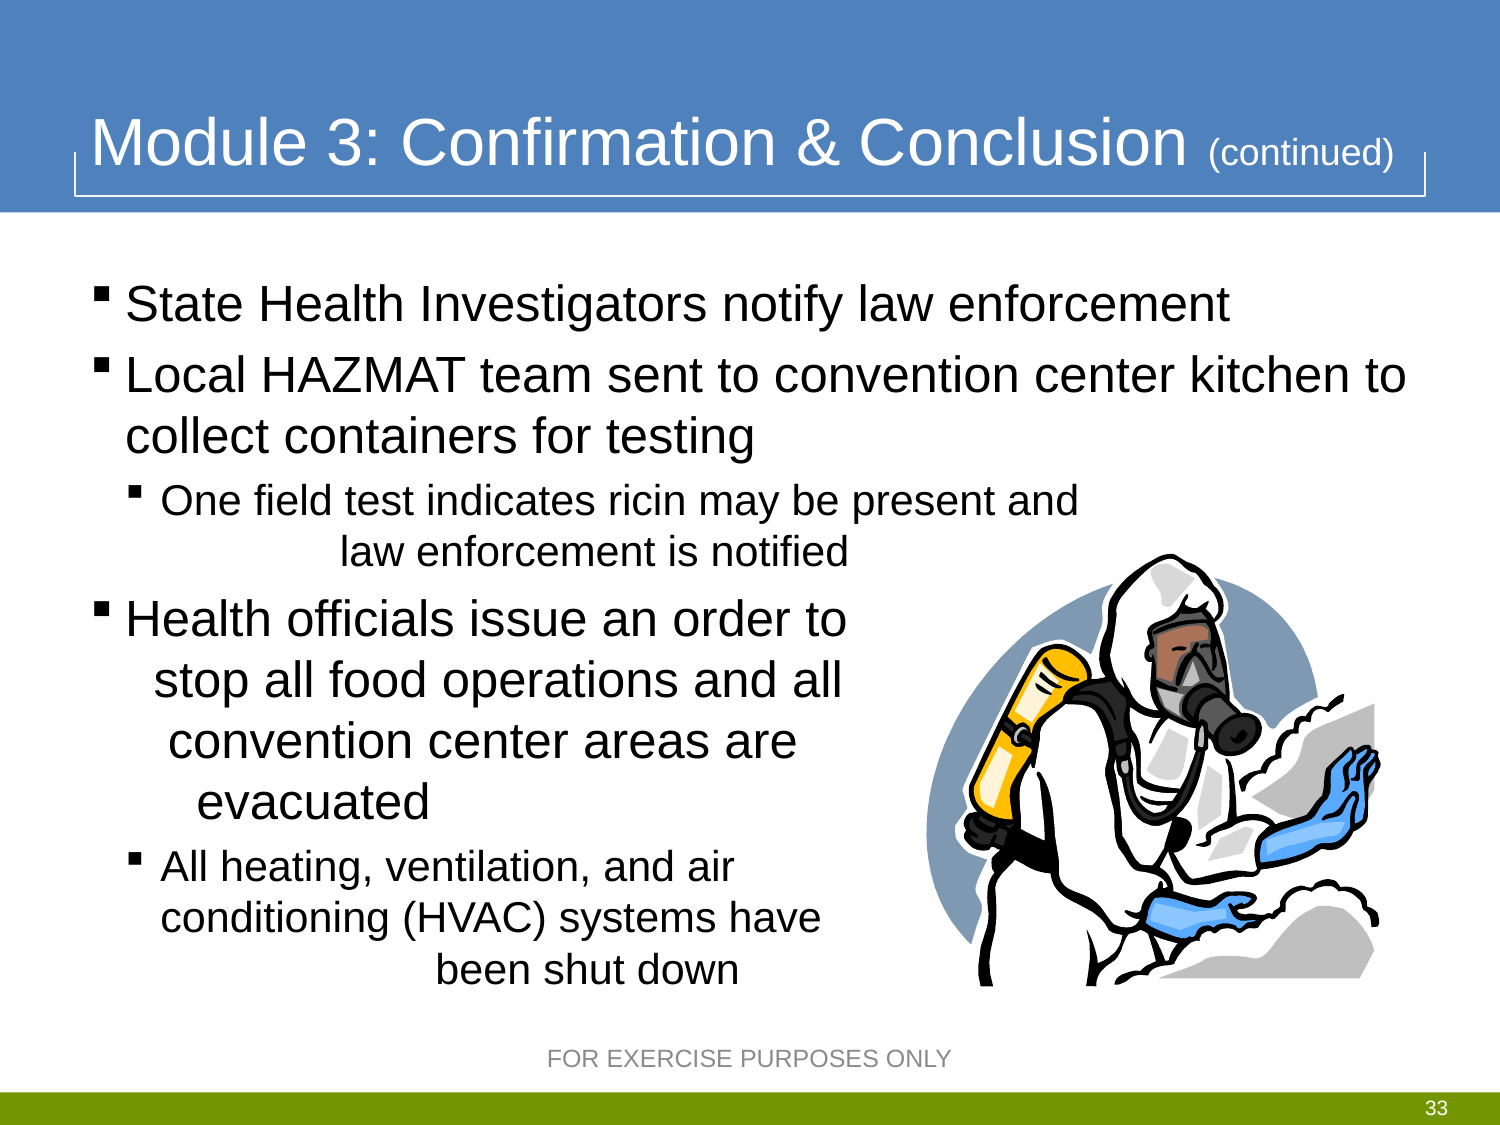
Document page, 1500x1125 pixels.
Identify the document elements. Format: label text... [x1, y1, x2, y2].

footer FOR EXERCISE PURPOSES ONLY [512, 1042, 988, 1103]
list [923, 549, 1388, 988]
list State Health Investigators notify law enforcement Local HAZMAT team sent to convention center kitchen to collect containers for testing One field test indicates ricin may be present and law enforcement is notified Health officials issue an order to stop all food operations and all convention center areas are evacuated All heating, ventilation, and air conditioning (HVAC) systems have been shut down [74, 262, 1426, 1006]
title Module 3: Confirmation & Conclusion (continued) [74, 44, 1426, 233]
